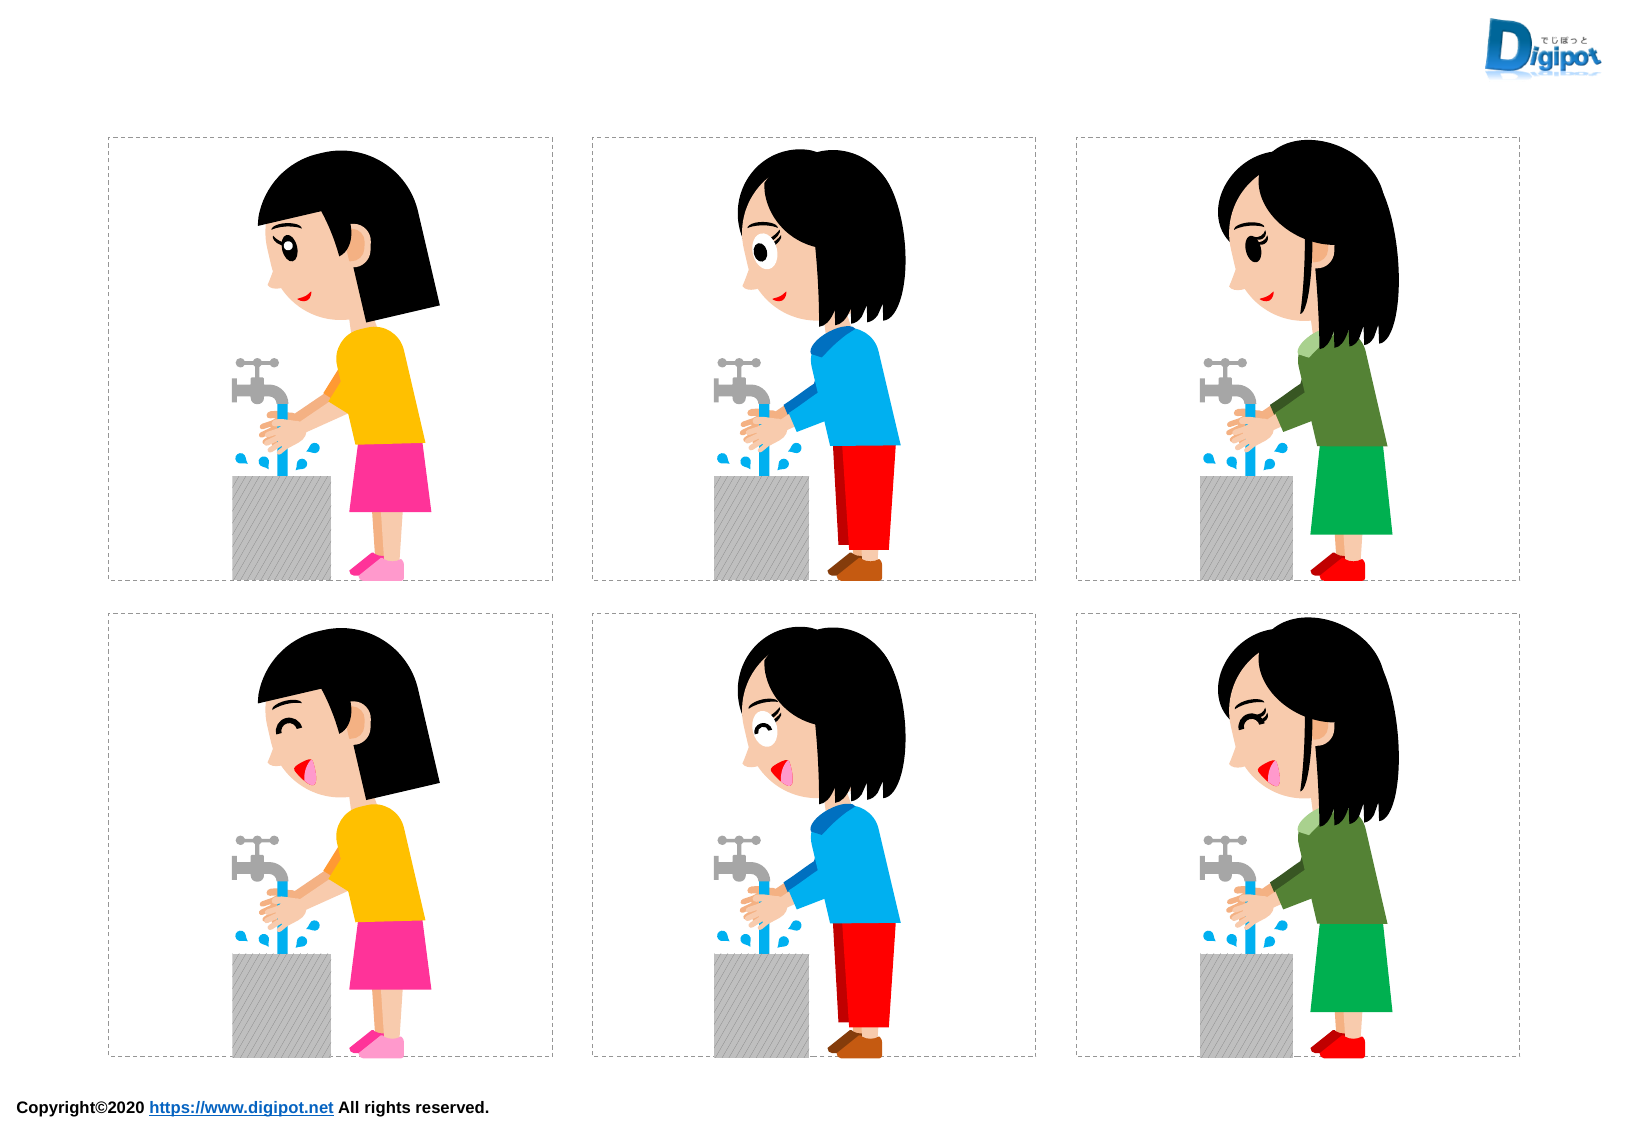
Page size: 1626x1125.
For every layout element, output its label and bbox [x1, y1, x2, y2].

text_box [231, 150, 432, 581]
text_box [1199, 142, 1398, 581]
text_box [713, 145, 905, 581]
picture [1485, 18, 1602, 82]
text_box [713, 622, 905, 1059]
text_box [1199, 620, 1398, 1059]
text_box [231, 627, 432, 1059]
